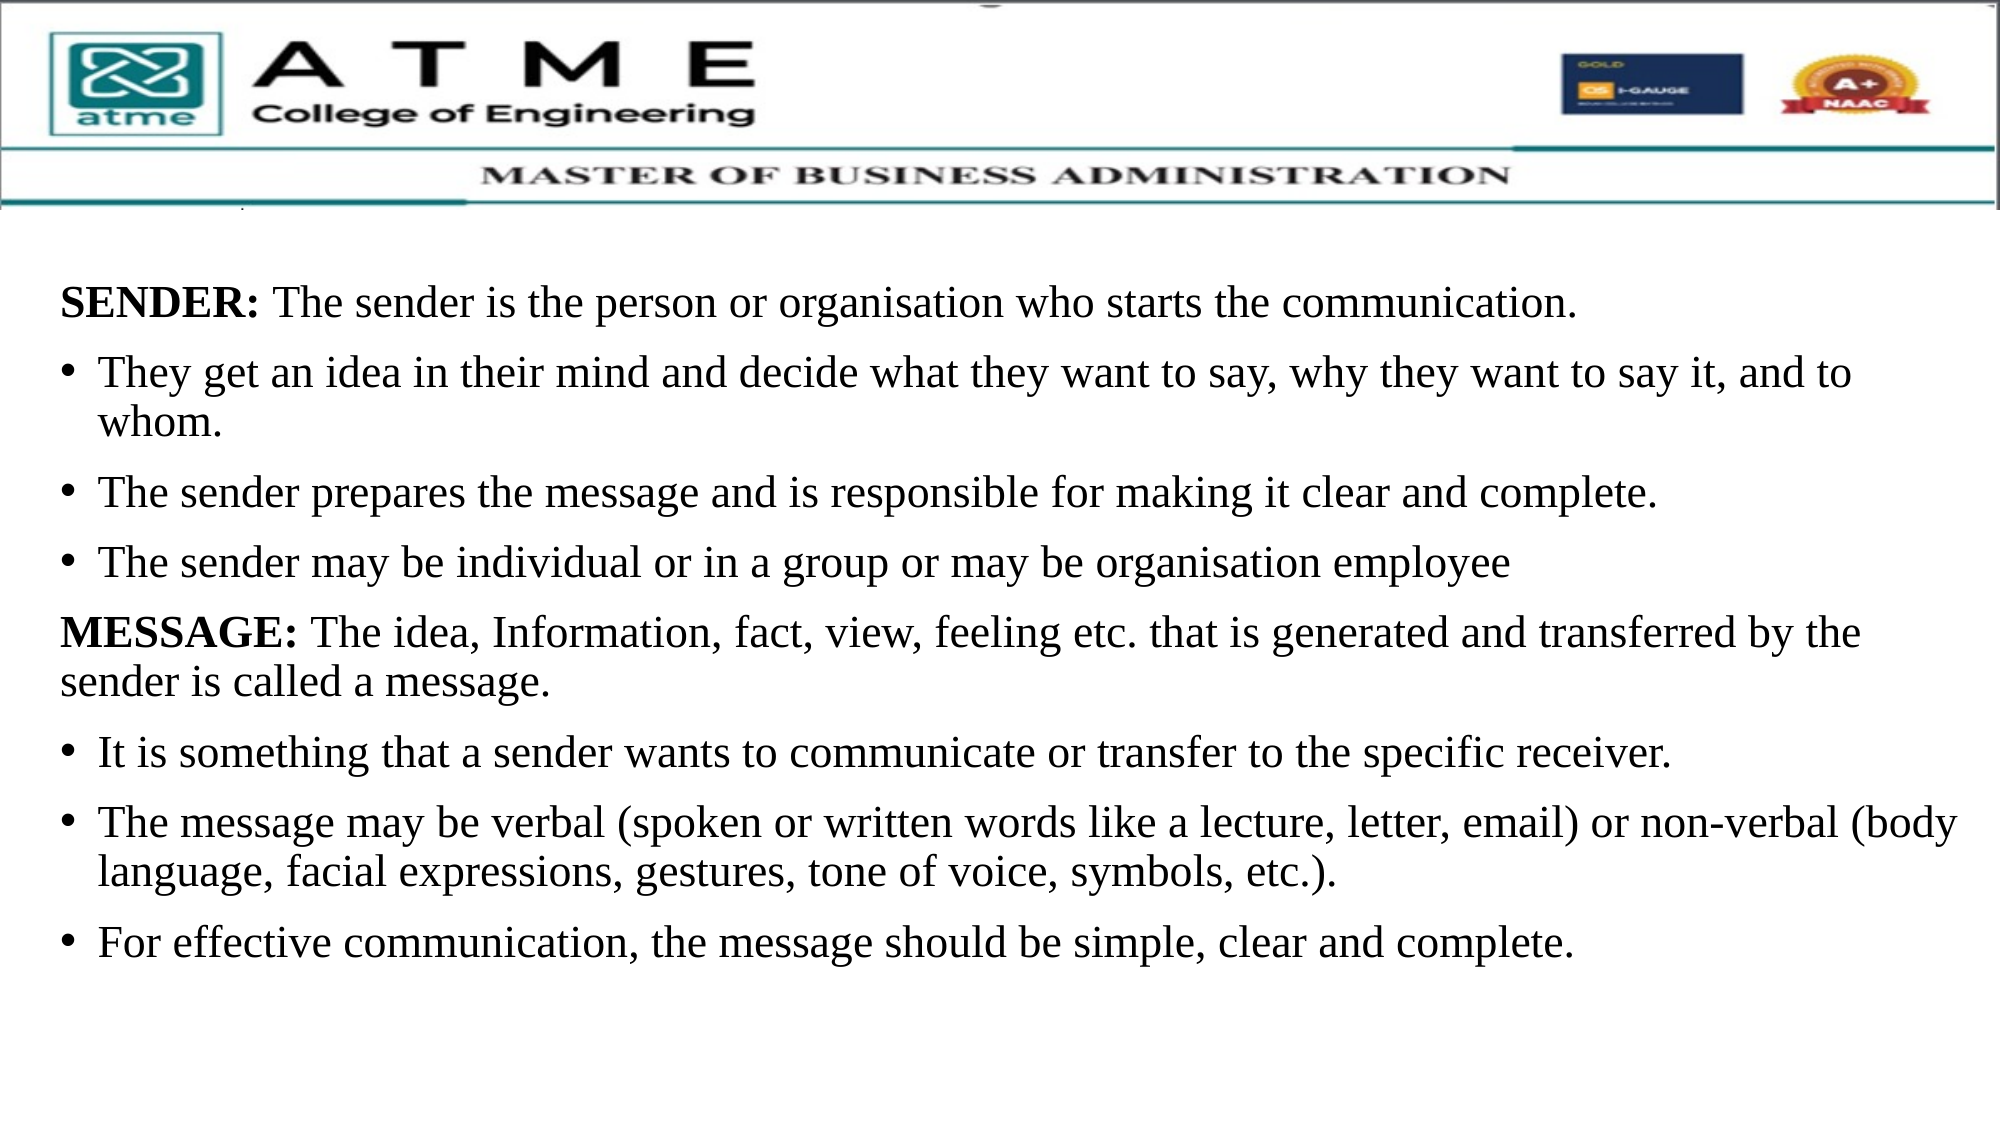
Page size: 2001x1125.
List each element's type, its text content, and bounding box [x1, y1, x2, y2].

list SENDER: The sender is the person or organisation who starts the communication. They get an idea in their mind and decide what they want to say, why they want to say it, and to whom. The sender prepares the message and is responsible for making it clear and complete. The sender may be individual or in a group or may be organisation employee MESSAGE: The idea, Information, fact, view, feeling etc. that is generated and transferred by the sender is called a message. It is something that a sender wants to communicate or transfer to the specific receiver. The message may be verbal (spoken or written words like a lecture, letter, email) or non-verbal (body language, facial expressions, gestures, tone of voice, symbols, etc.). For effective communication, the message should be simple, clear and complete. [45, 270, 1985, 1125]
picture [0, 0, 2000, 210]
